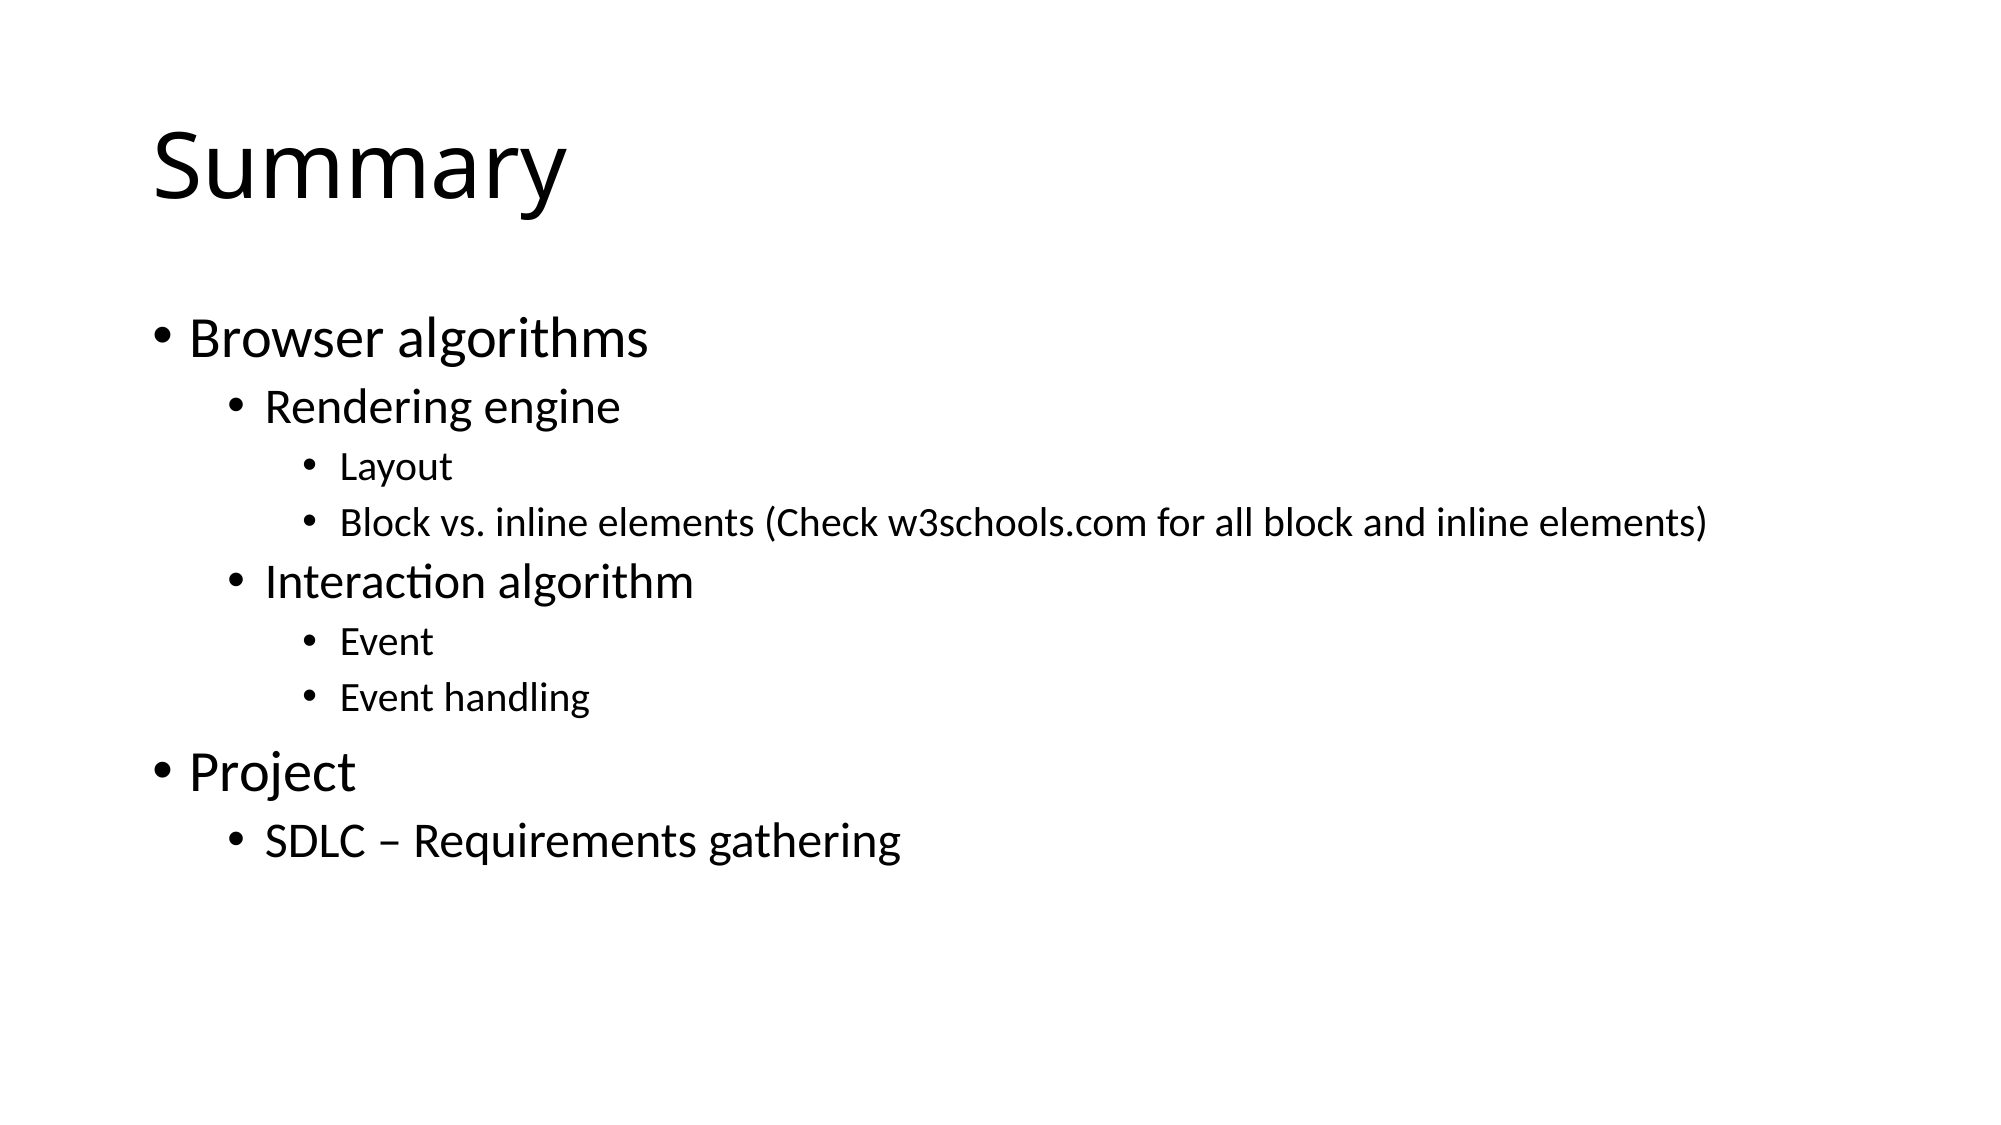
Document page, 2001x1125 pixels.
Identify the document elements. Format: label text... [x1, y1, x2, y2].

list Browser algorithms Rendering engine Layout Block vs. inline elements (Check w3schools.com for all block and inline elements) Interaction algorithm Event Event handling Project SDLC – Requirements gathering [137, 299, 1863, 1014]
title Summary [137, 59, 1863, 278]
